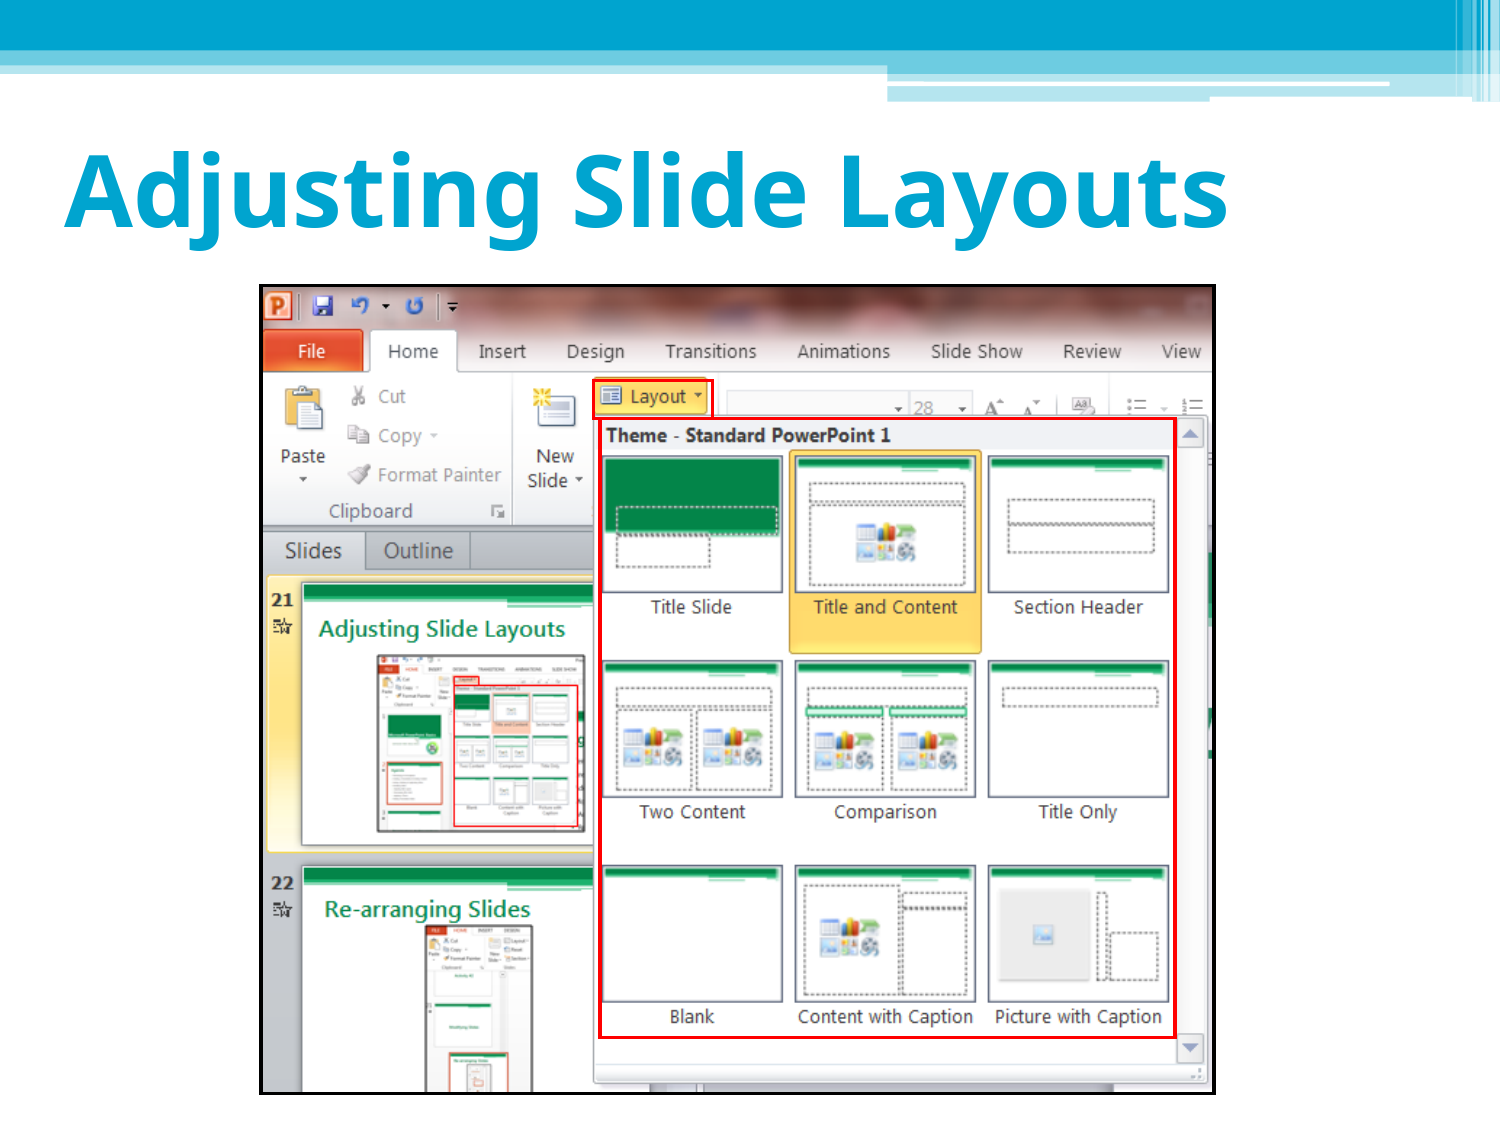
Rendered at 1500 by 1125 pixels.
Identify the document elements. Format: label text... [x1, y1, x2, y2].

picture [262, 287, 1213, 1093]
title Adjusting Slide Layouts [50, 99, 1400, 275]
